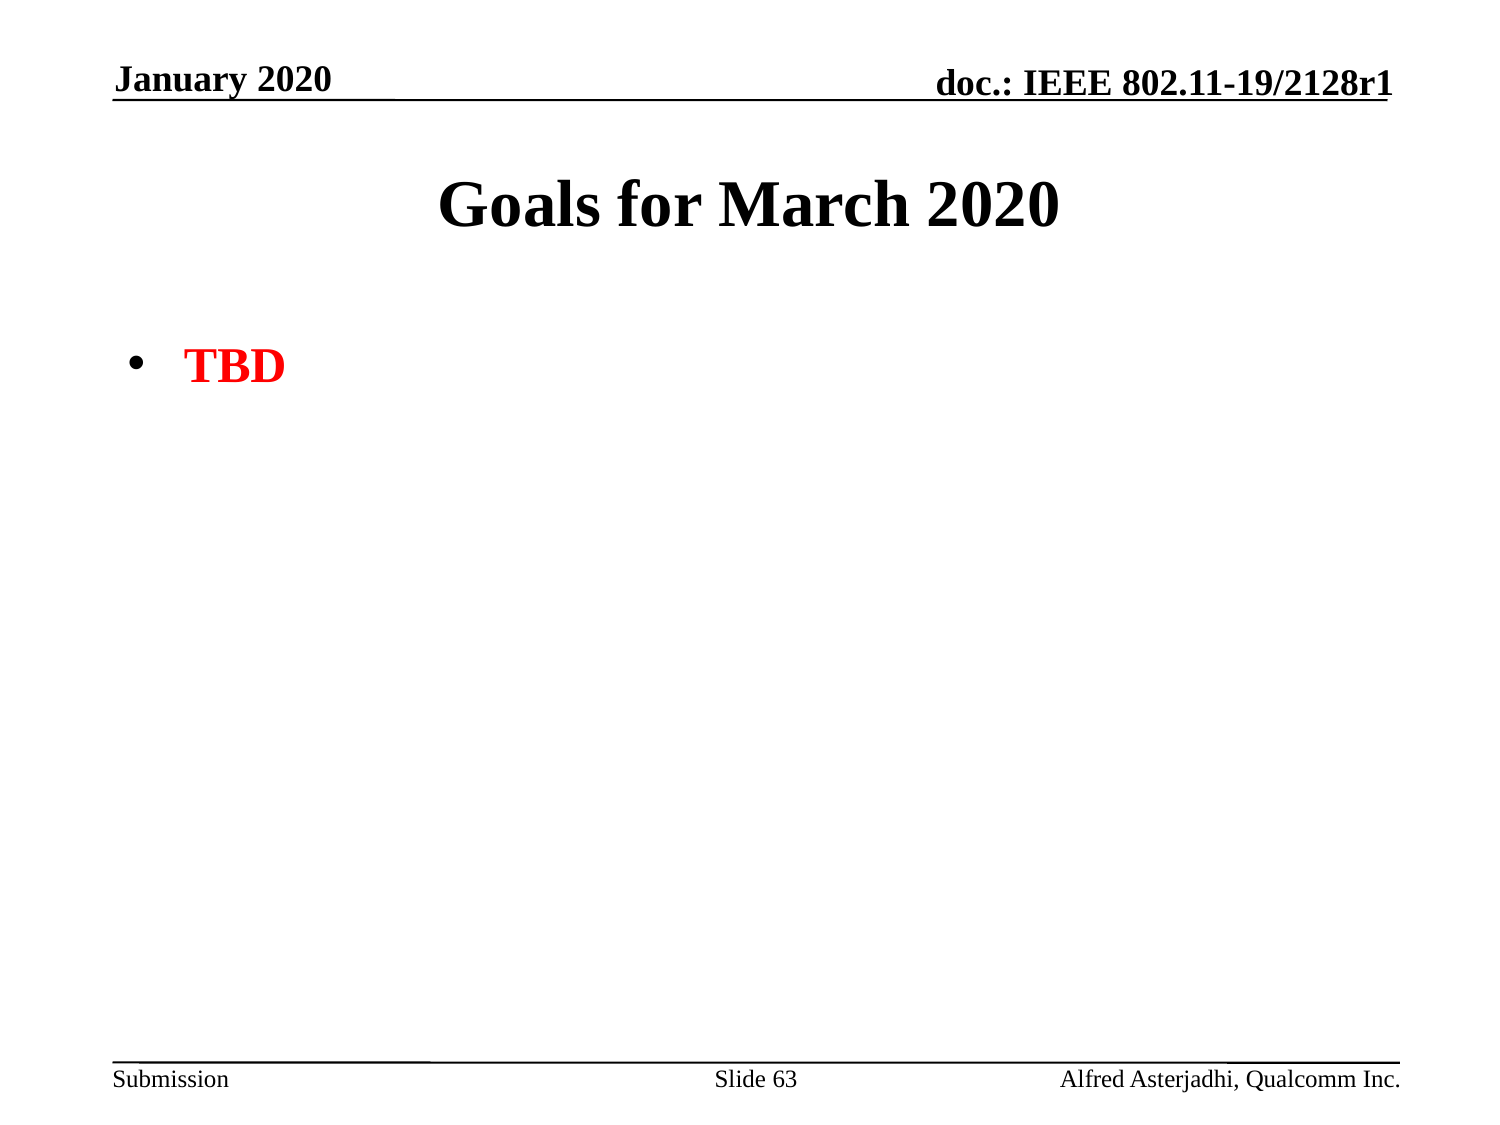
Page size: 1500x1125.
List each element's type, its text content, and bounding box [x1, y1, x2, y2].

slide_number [114, 54, 493, 100]
slide_number Slide 63 [712, 1061, 800, 1123]
title Goals for March 2020 [112, 112, 1388, 288]
list TBD [112, 324, 1388, 1000]
footer Alfred Asterjadhi, Qualcomm Inc. [878, 1061, 1402, 1093]
